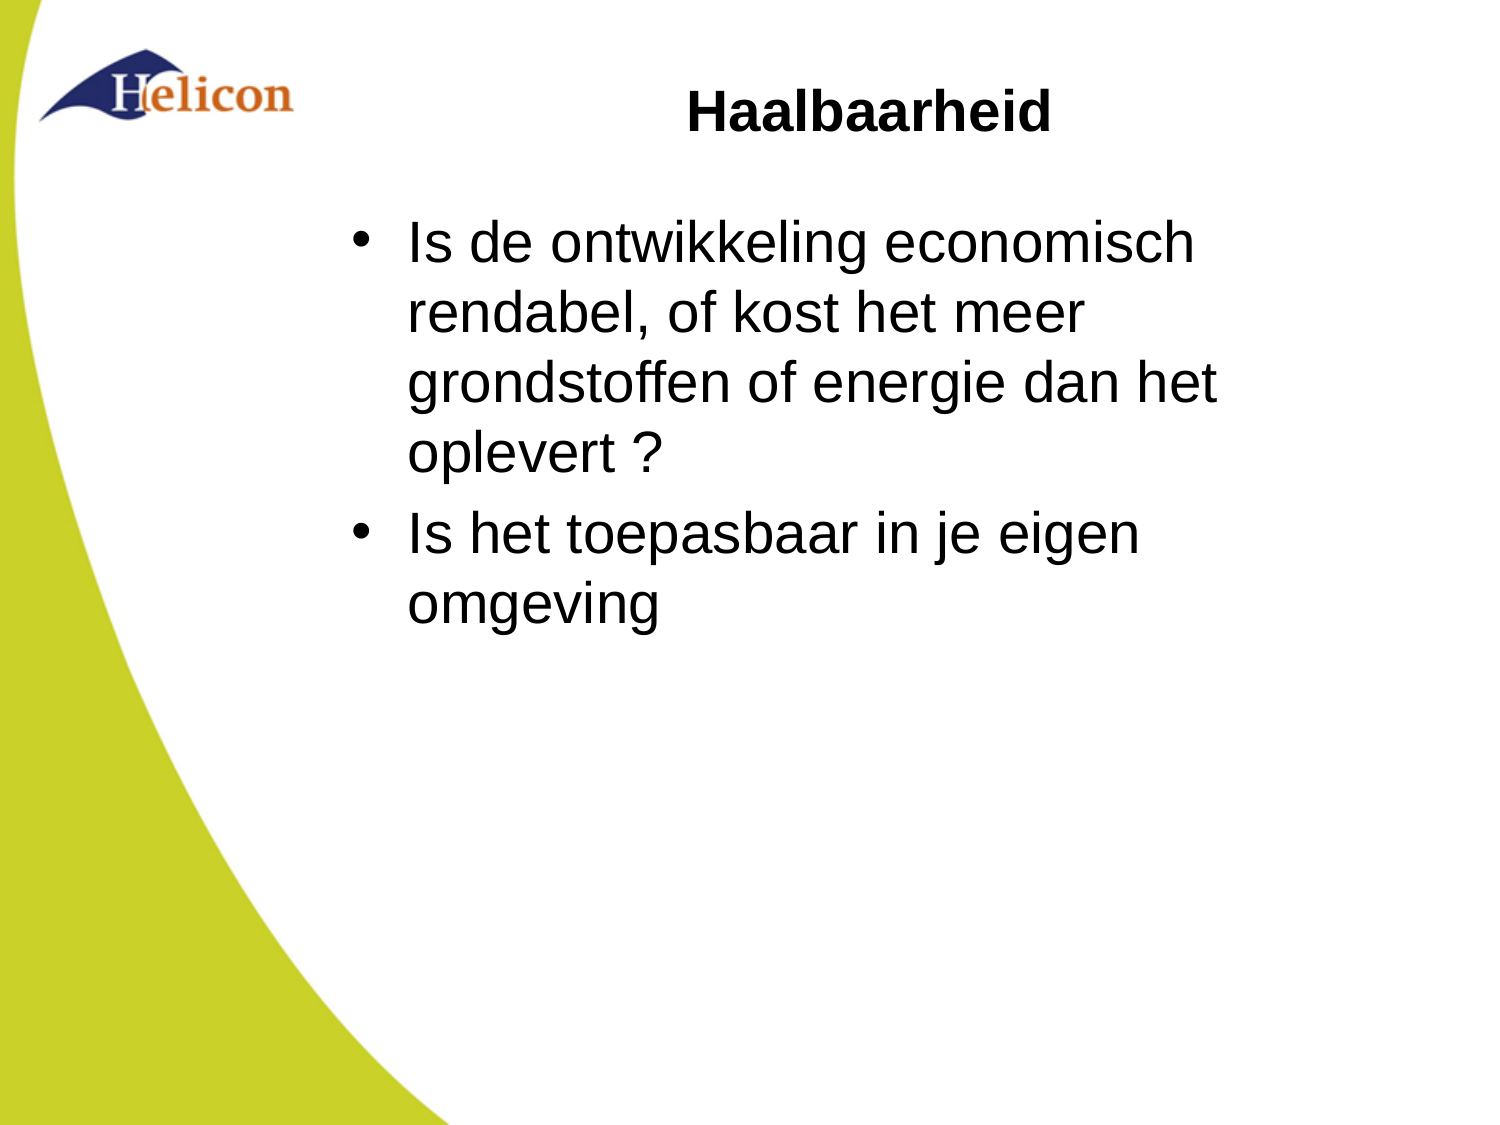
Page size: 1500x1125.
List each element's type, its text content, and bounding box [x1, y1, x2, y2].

list Is de ontwikkeling economisch rendabel, of kost het meer grondstoffen of energie dan het oplevert ? Is het toepasbaar in je eigen omgeving [336, 196, 1425, 1005]
picture [0, 0, 1500, 1125]
title Haalbaarheid [324, 54, 1415, 161]
